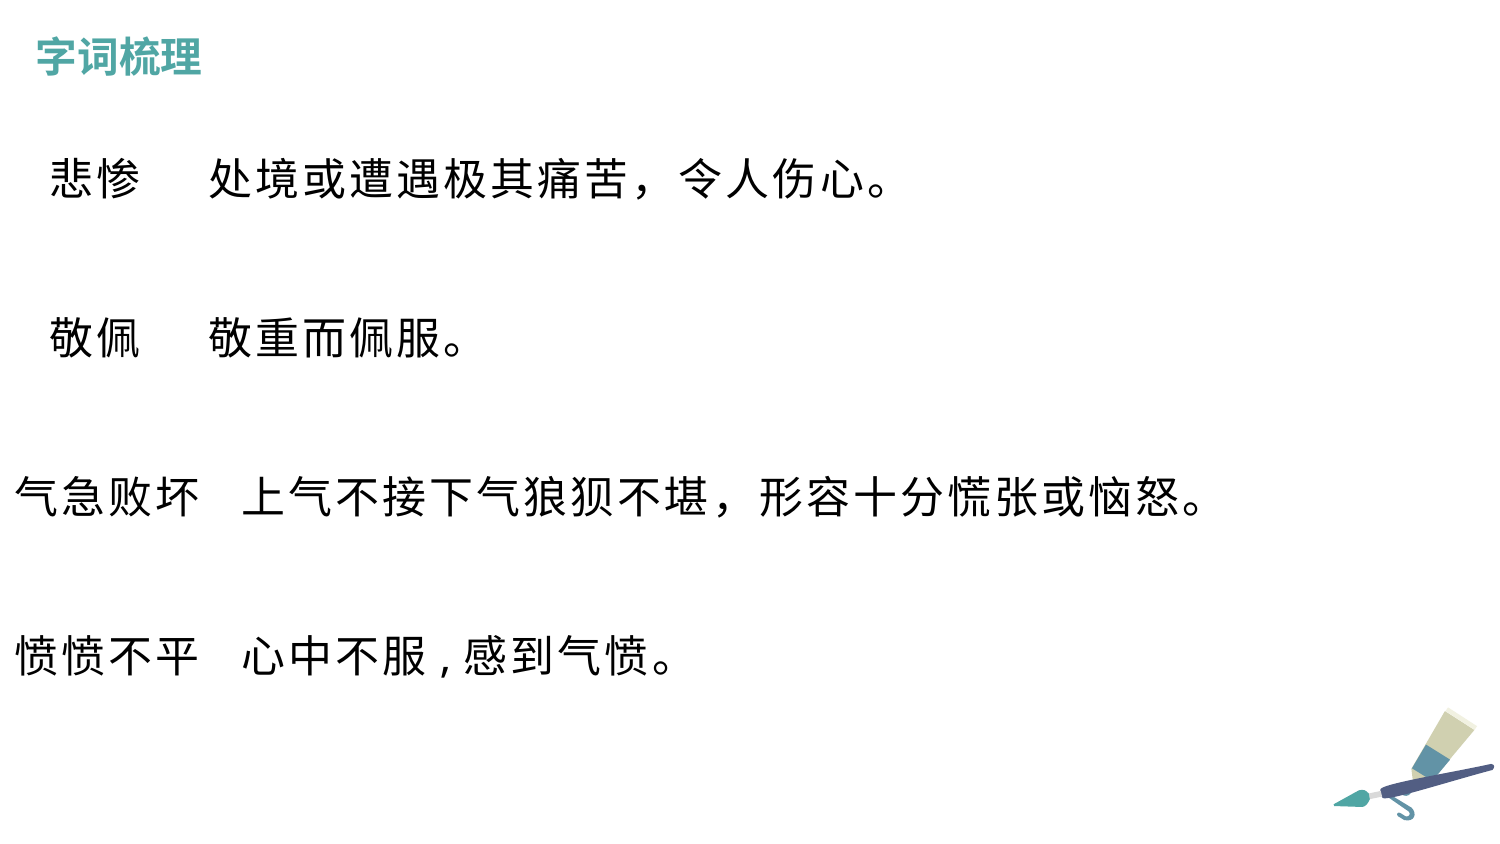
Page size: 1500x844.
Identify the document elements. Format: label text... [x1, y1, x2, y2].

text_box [1358, 708, 1481, 844]
list 悲惨 处境或遭遇极其痛苦，令人伤心。 敬佩 敬重而佩服。 气急败坏 上气不接下气狼狈不堪，形容十分慌张或恼怒。 愤愤不平 心中不服,感到气愤。 [0, 149, 1398, 695]
text_box 字词梳理 [24, 25, 261, 87]
